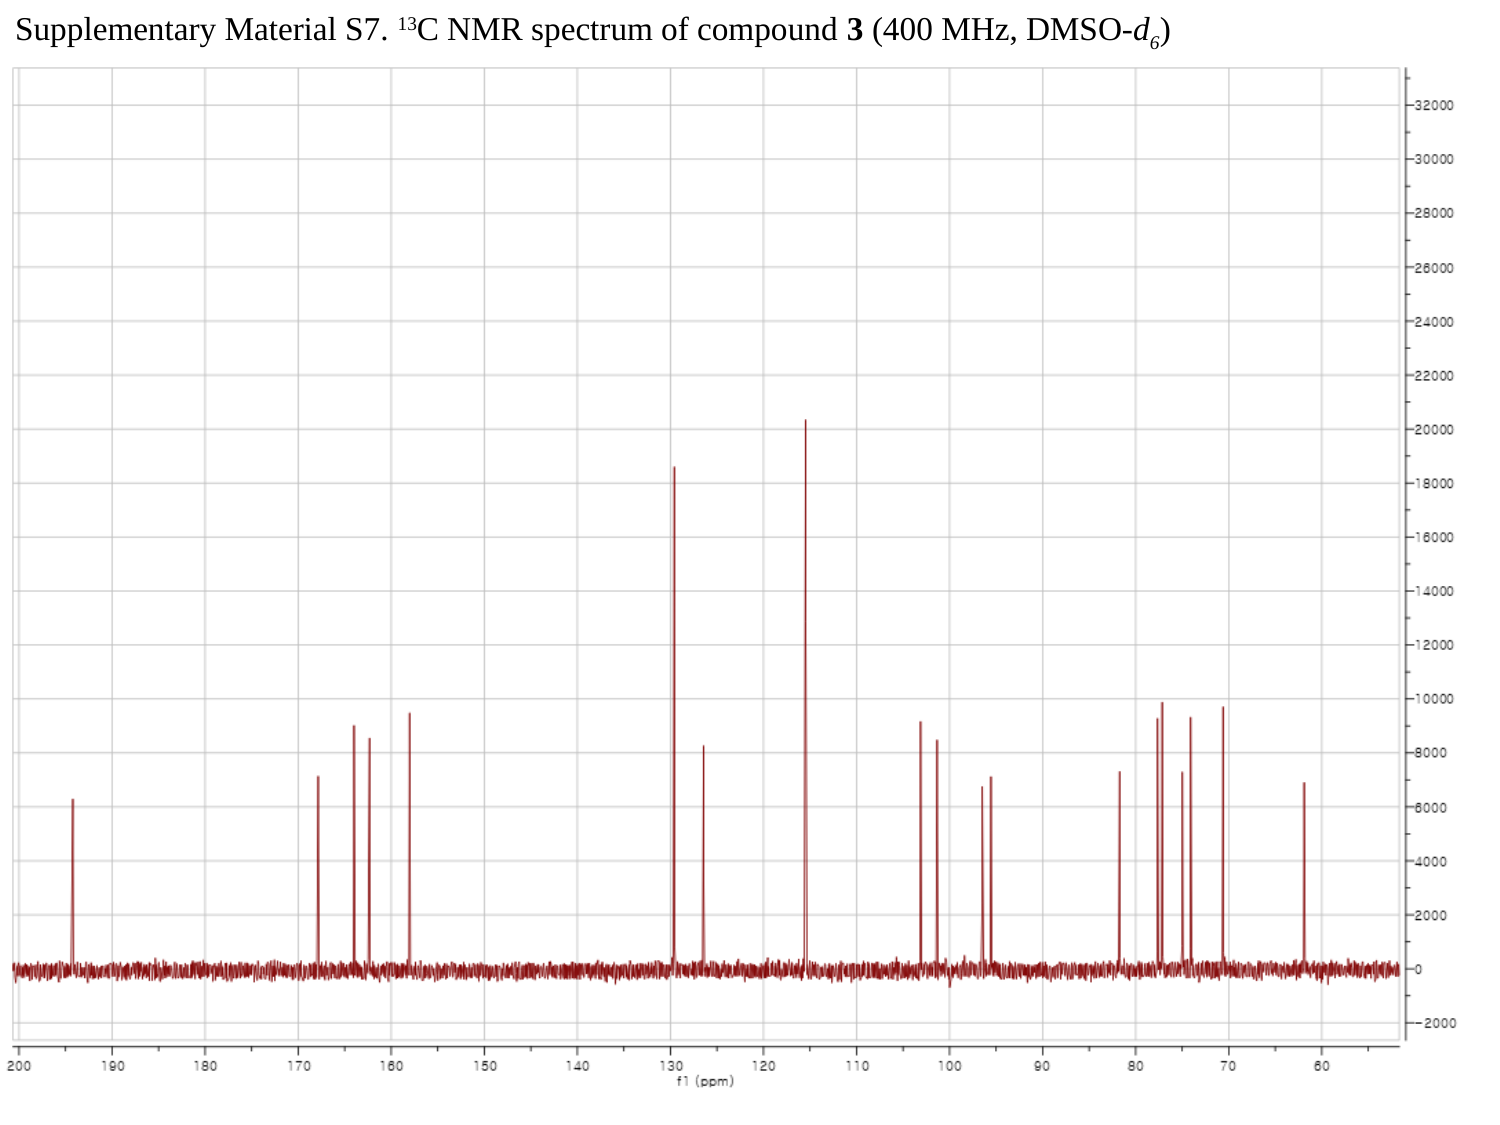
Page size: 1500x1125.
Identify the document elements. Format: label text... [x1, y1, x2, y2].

text_box Supplementary Material S7. 13C NMR spectrum of compound 3 (400 MHz, DMSO-d6) [0, 0, 1500, 54]
picture [0, 55, 1500, 1104]
